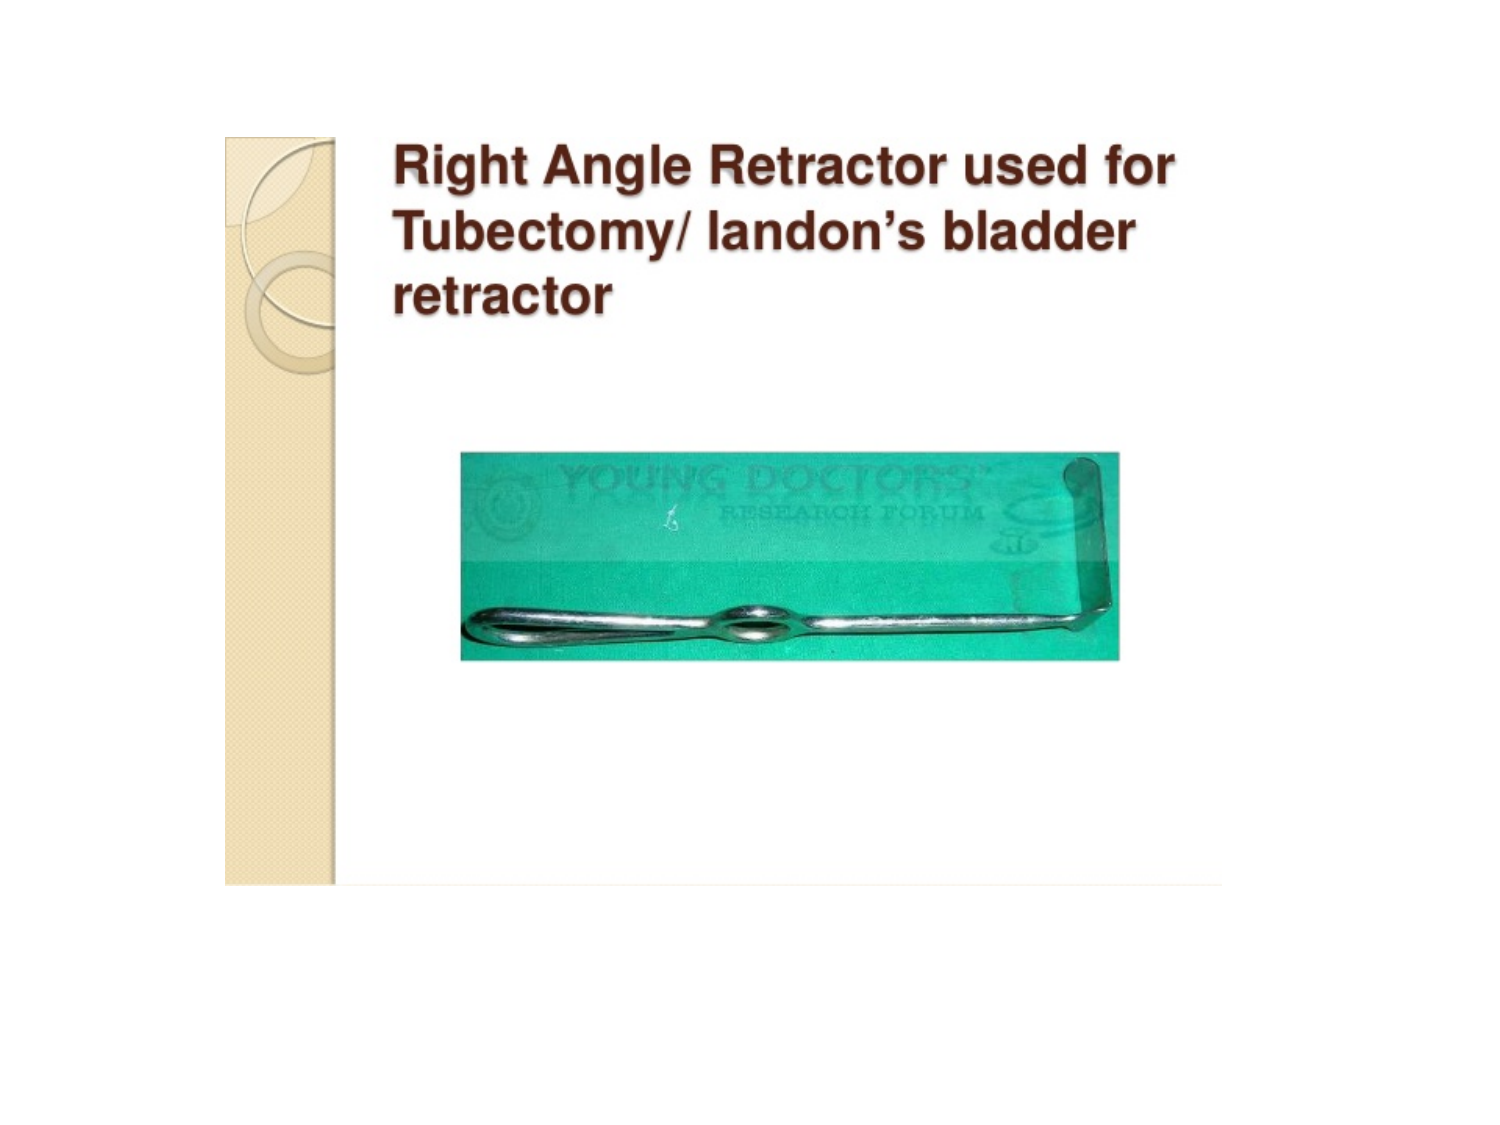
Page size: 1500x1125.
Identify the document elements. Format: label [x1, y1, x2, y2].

picture [224, 137, 1222, 887]
